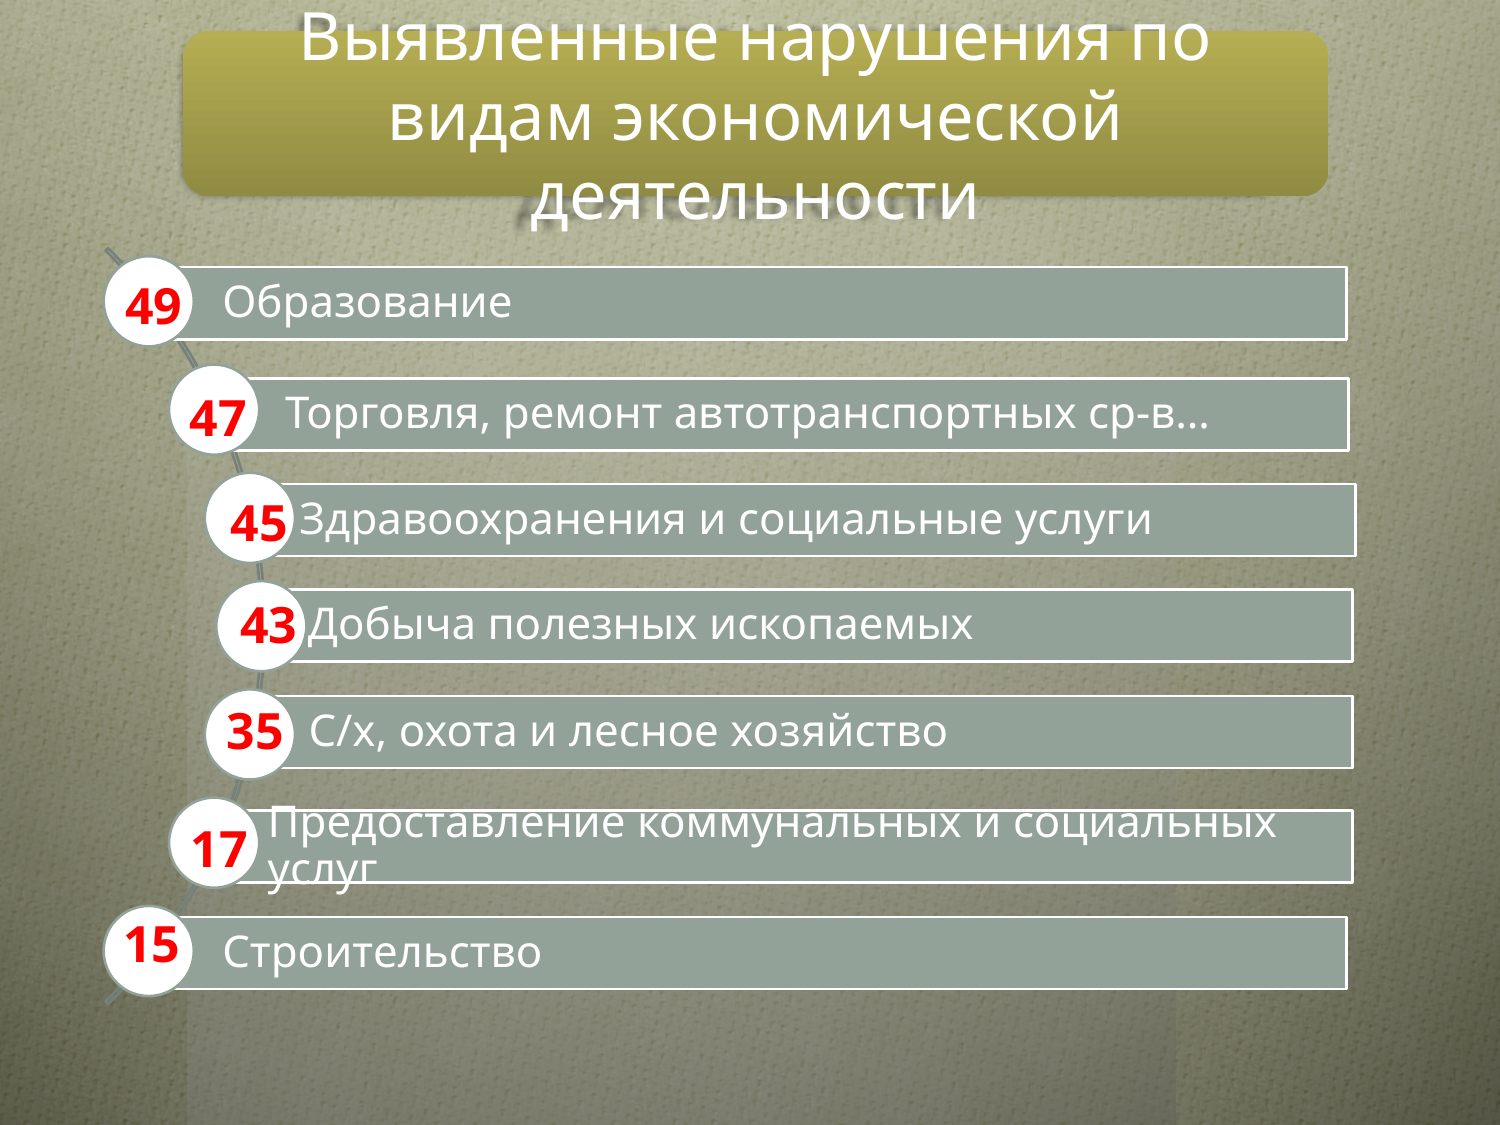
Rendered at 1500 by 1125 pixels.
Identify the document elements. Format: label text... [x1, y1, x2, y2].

text_box Выявленные нарушения по видам экономической деятельности [182, 30, 1329, 197]
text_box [76, 228, 1424, 1024]
